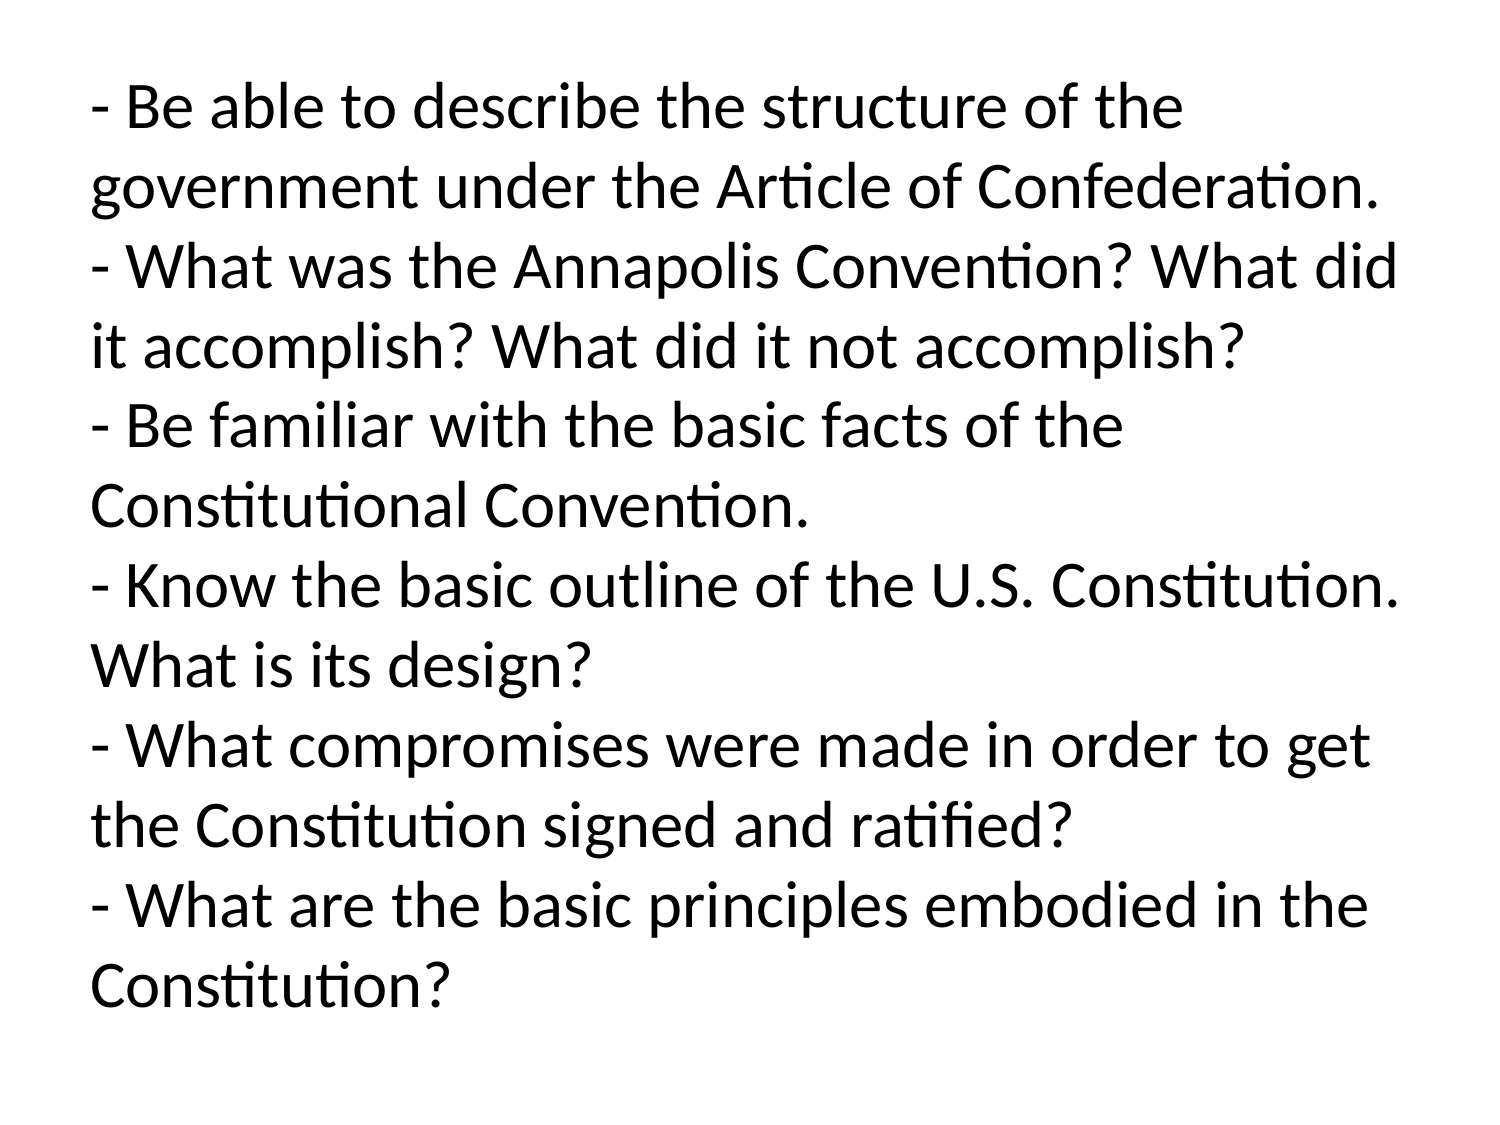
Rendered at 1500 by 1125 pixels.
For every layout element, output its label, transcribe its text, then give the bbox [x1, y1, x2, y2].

title - Be able to describe the structure of the government under the Article of Confederation. - What was the Annapolis Convention? What did it accomplish? What did it not accomplish? - Be familiar with the basic facts of the Constitutional Convention. - Know the basic outline of the U.S. Constitution. What is its design? - What compromises were made in order to get the Constitution signed and ratified? - What are the basic principles embodied in the Constitution? [75, 45, 1425, 1038]
